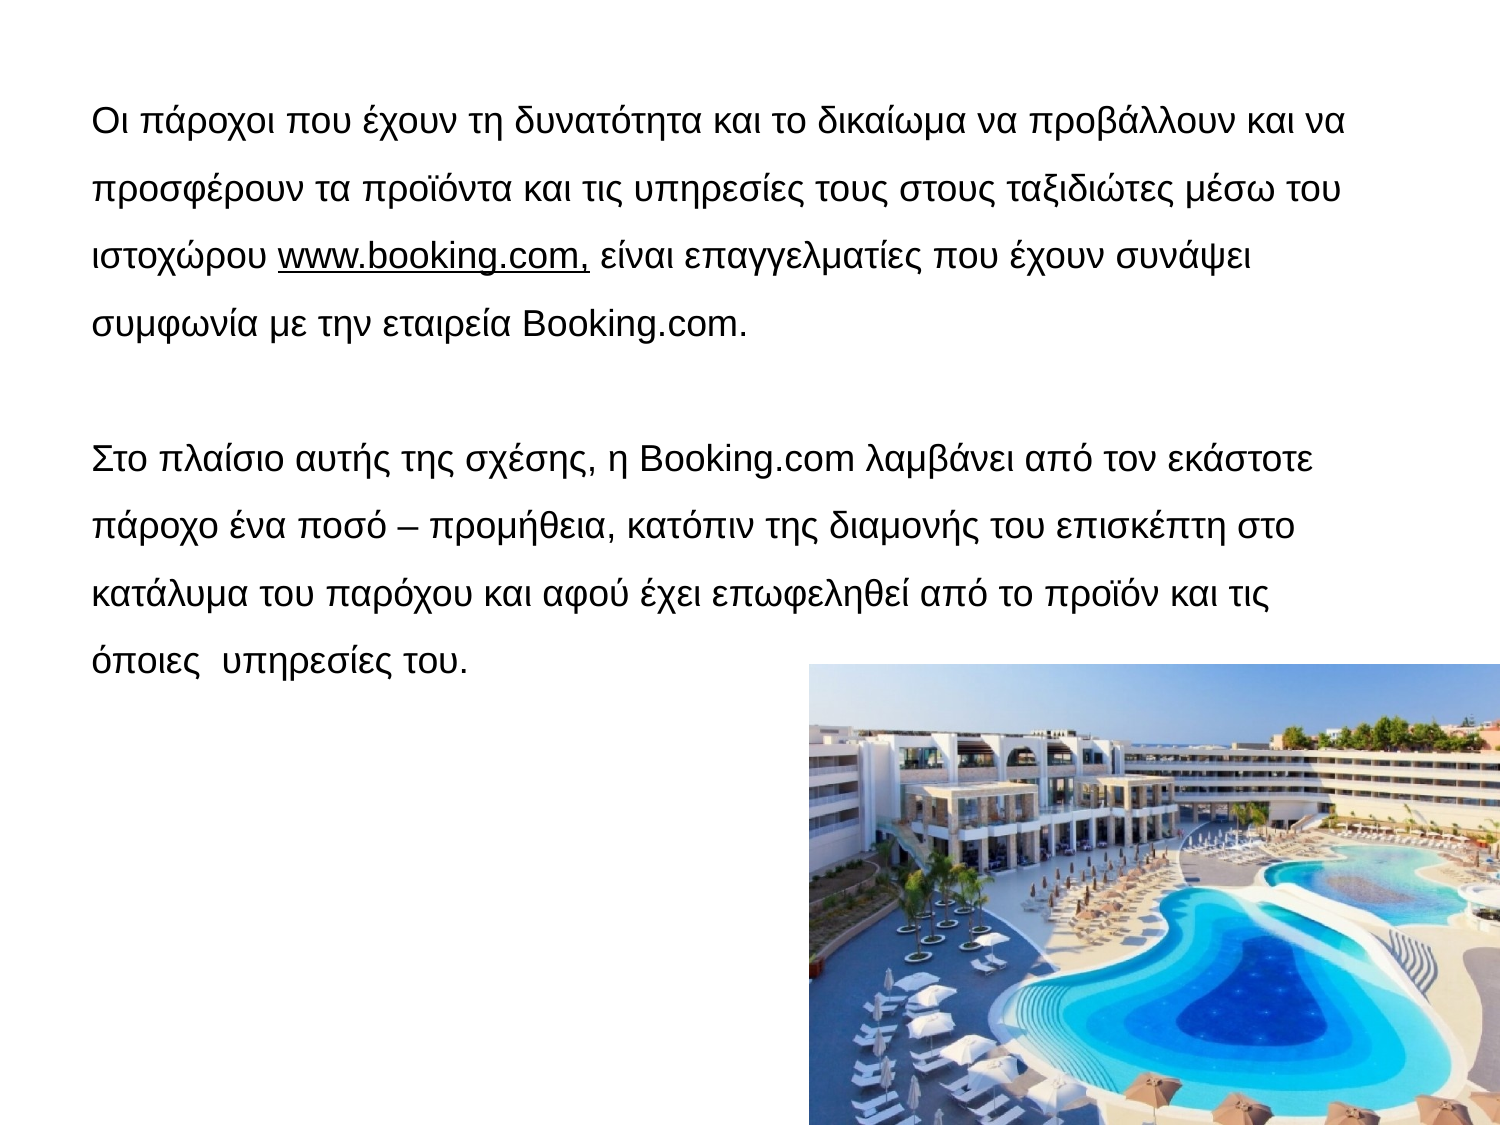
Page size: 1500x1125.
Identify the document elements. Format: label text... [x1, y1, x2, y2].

picture [808, 664, 1500, 1125]
text_box Οι πάροχοι που έχουν τη δυνατότητα και το δικαίωμα να προβάλλουν και να προσφέρουν τα προϊόντα και τις υπηρεσίες τους στους ταξιδιώτες μέσω του ιστοχώρου www.booking.com, είναι επαγγελματίες που έχουν συνάψει συμφωνία με την εταιρεία Booking.com. Στο πλαίσιο αυτής της σχέσης, η Booking.com λαμβάνει από τον εκάστοτε πάροχο ένα ποσό – προμήθεια, κατόπιν της διαμονής του επισκέπτη στο κατάλυμα του παρόχου και αφού έχει επωφεληθεί από το προϊόν και τις όποιες υπηρεσίες του. [76, 66, 1400, 689]
